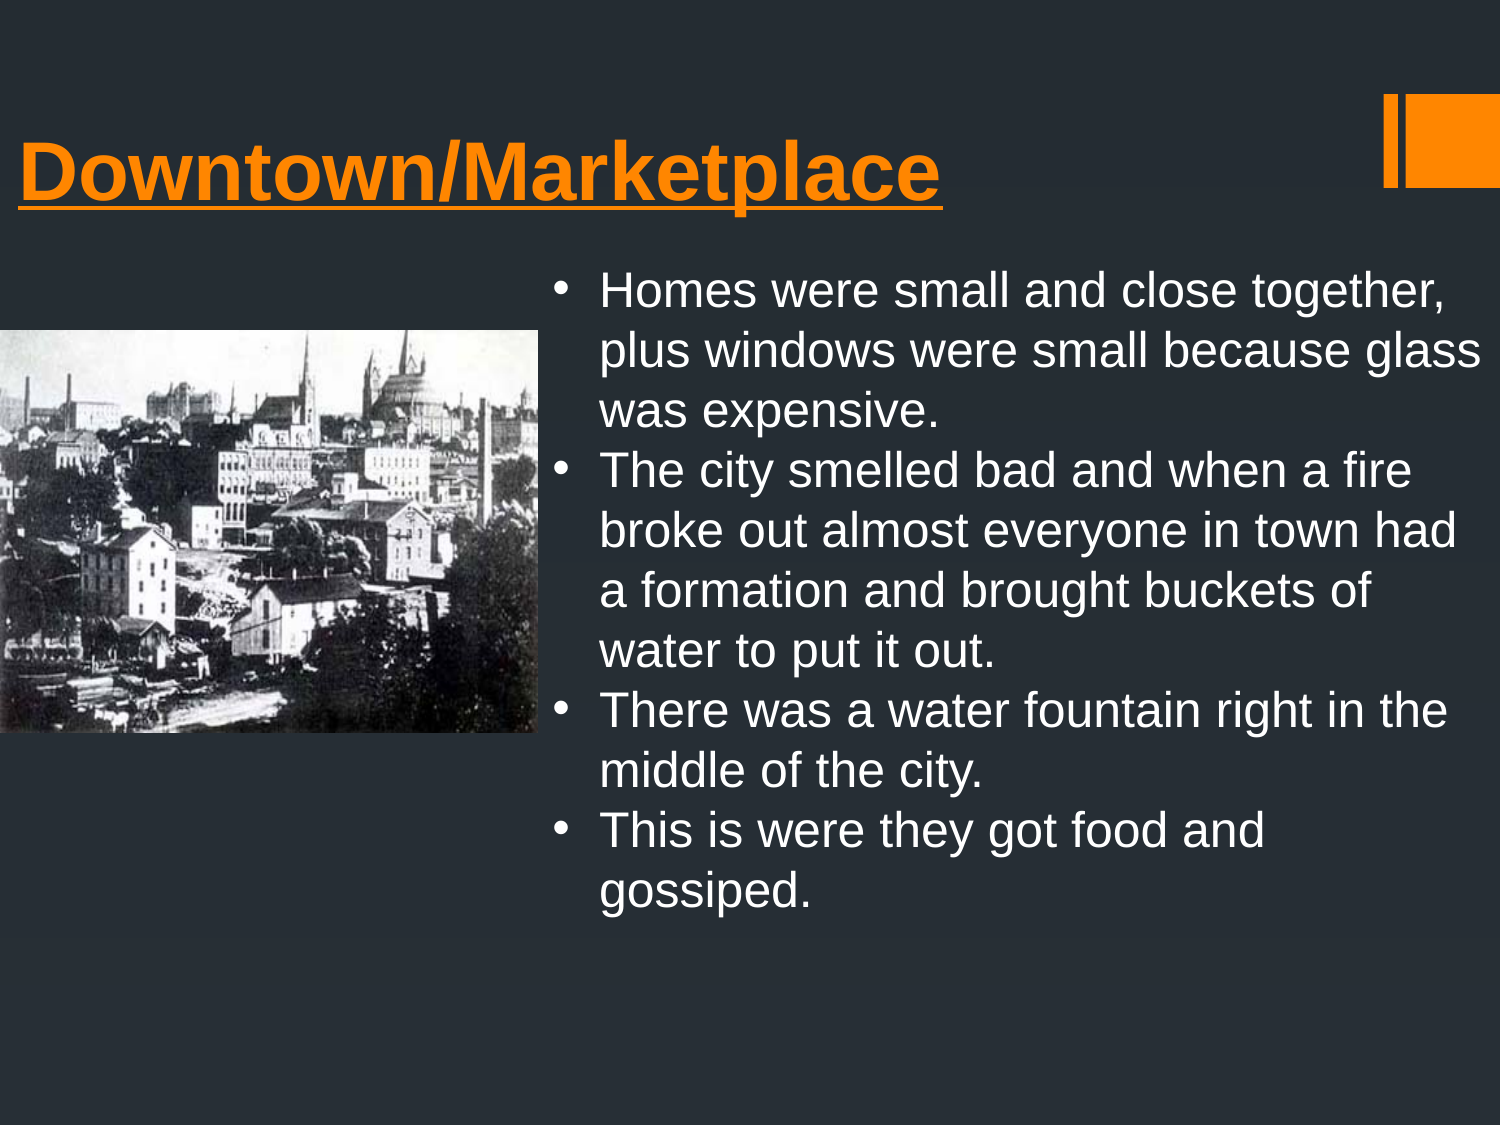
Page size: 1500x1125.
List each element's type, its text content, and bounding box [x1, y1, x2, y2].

text_box Homes were small and close together, plus windows were small because glass was expensive. The city smelled bad and when a fire broke out almost everyone in town had a formation and brought buckets of water to put it out. There was a water fountain right in the middle of the city. This is were they got food and gossiped. [537, 249, 1500, 985]
title Downtown/Marketplace [3, 0, 1204, 225]
picture [0, 330, 538, 733]
